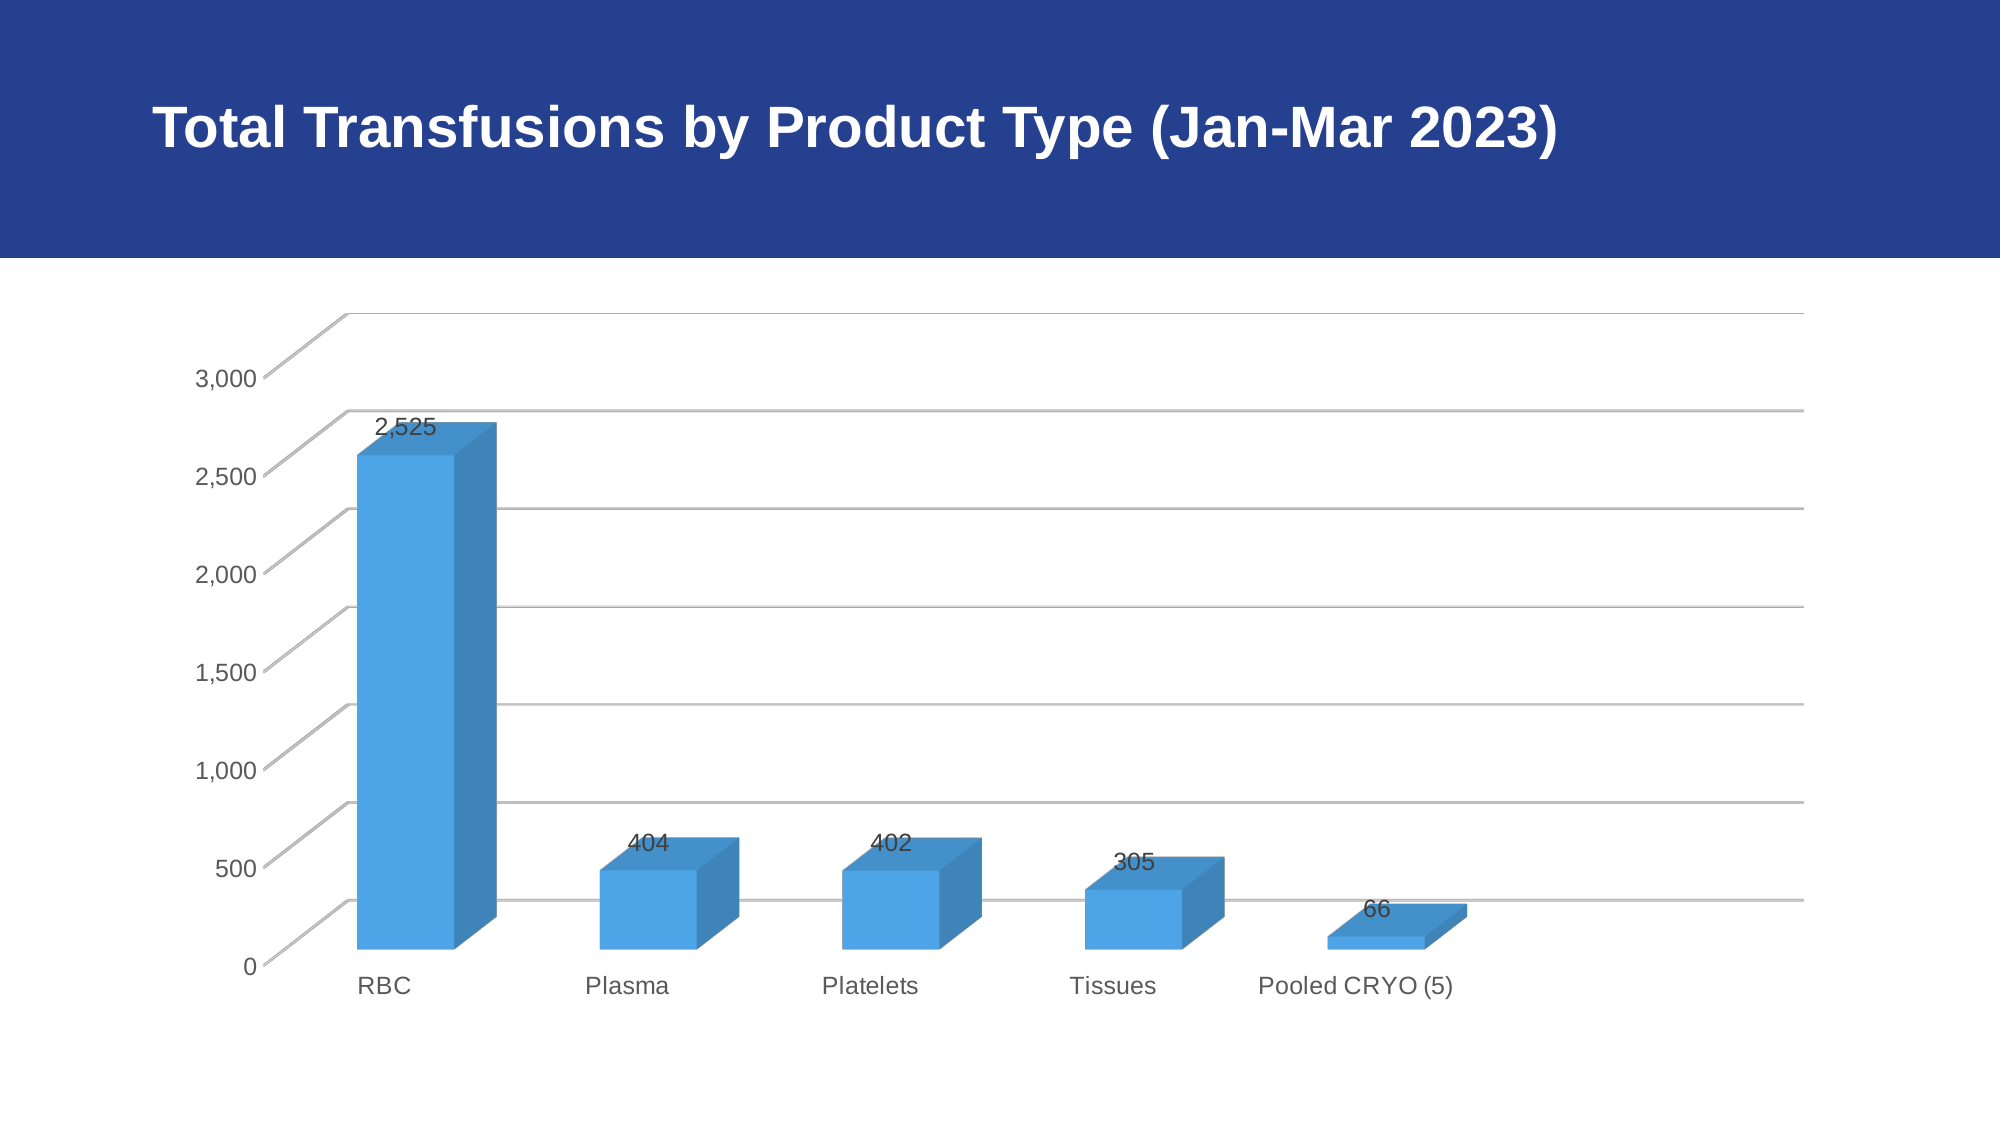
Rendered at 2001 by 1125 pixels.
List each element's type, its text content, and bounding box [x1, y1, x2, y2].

chart [137, 299, 1863, 1014]
title Total Transfusions by Product Type (Jan-Mar 2023) [137, 20, 1863, 238]
